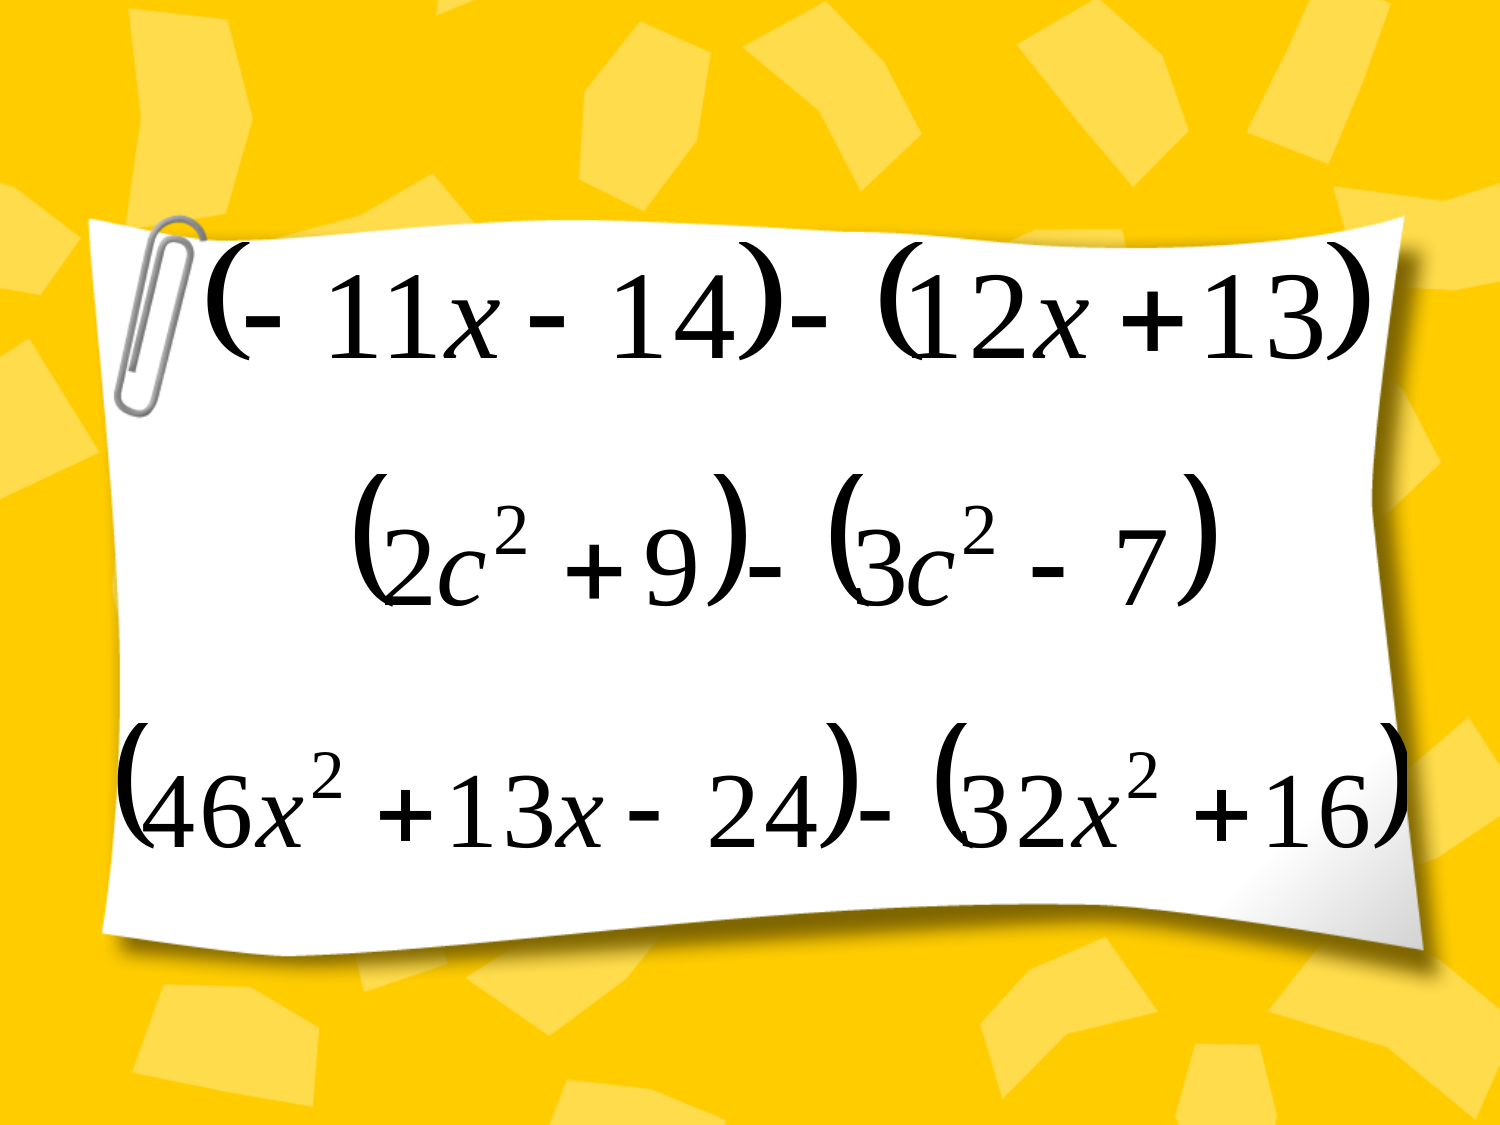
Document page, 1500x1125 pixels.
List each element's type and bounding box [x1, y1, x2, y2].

text_box [337, 474, 1217, 655]
text_box [101, 723, 1407, 894]
text_box [189, 241, 1374, 413]
picture [0, 0, 1500, 1125]
